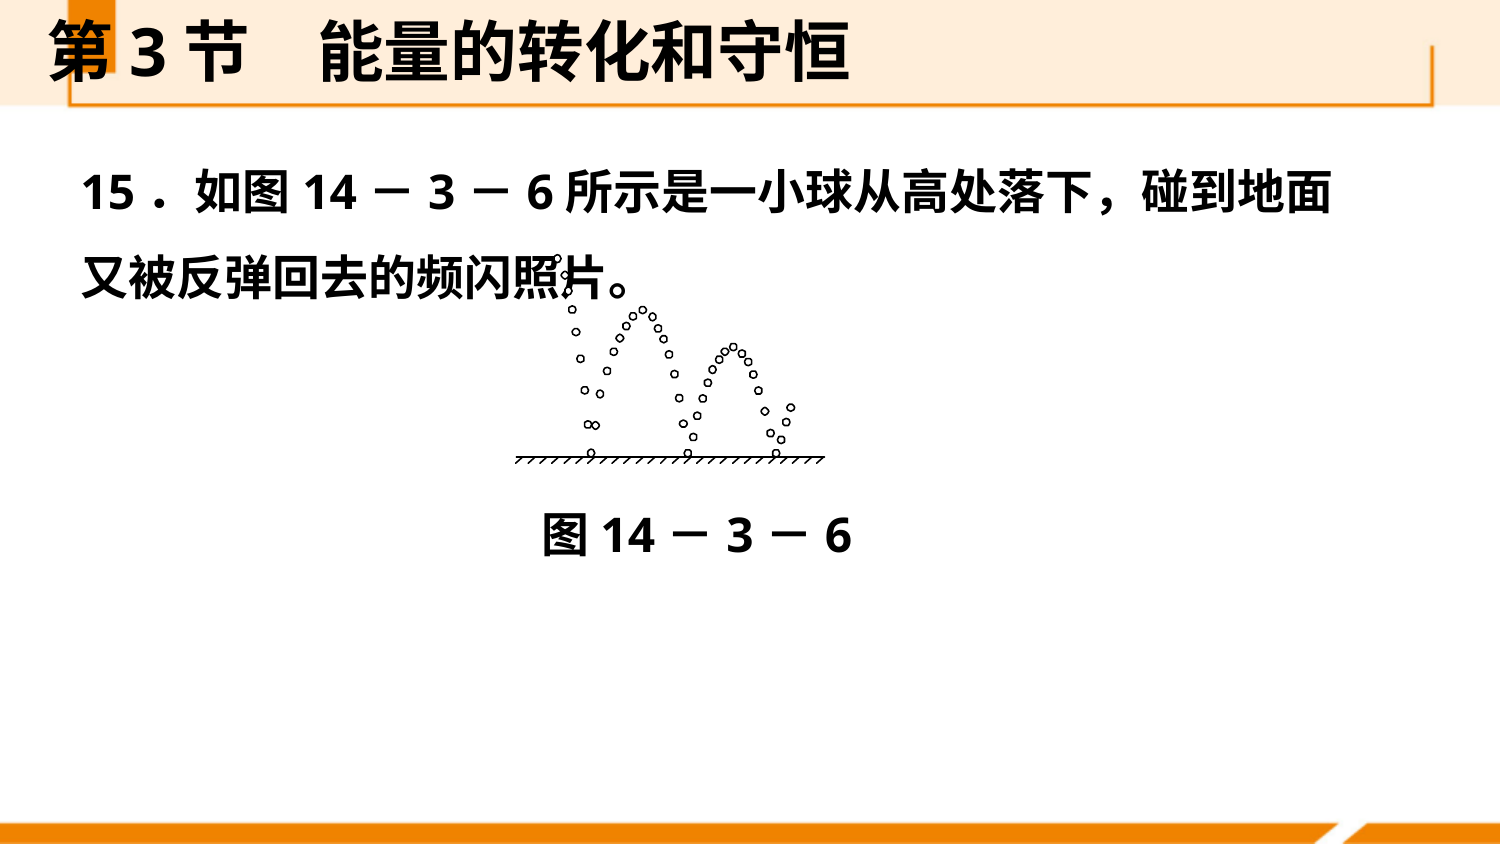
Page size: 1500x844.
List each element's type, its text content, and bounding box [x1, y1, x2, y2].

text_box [65, 124, 1367, 571]
picture [0, 0, 1500, 844]
text_box 第3节 能量的转化和守恒 [35, 3, 863, 96]
